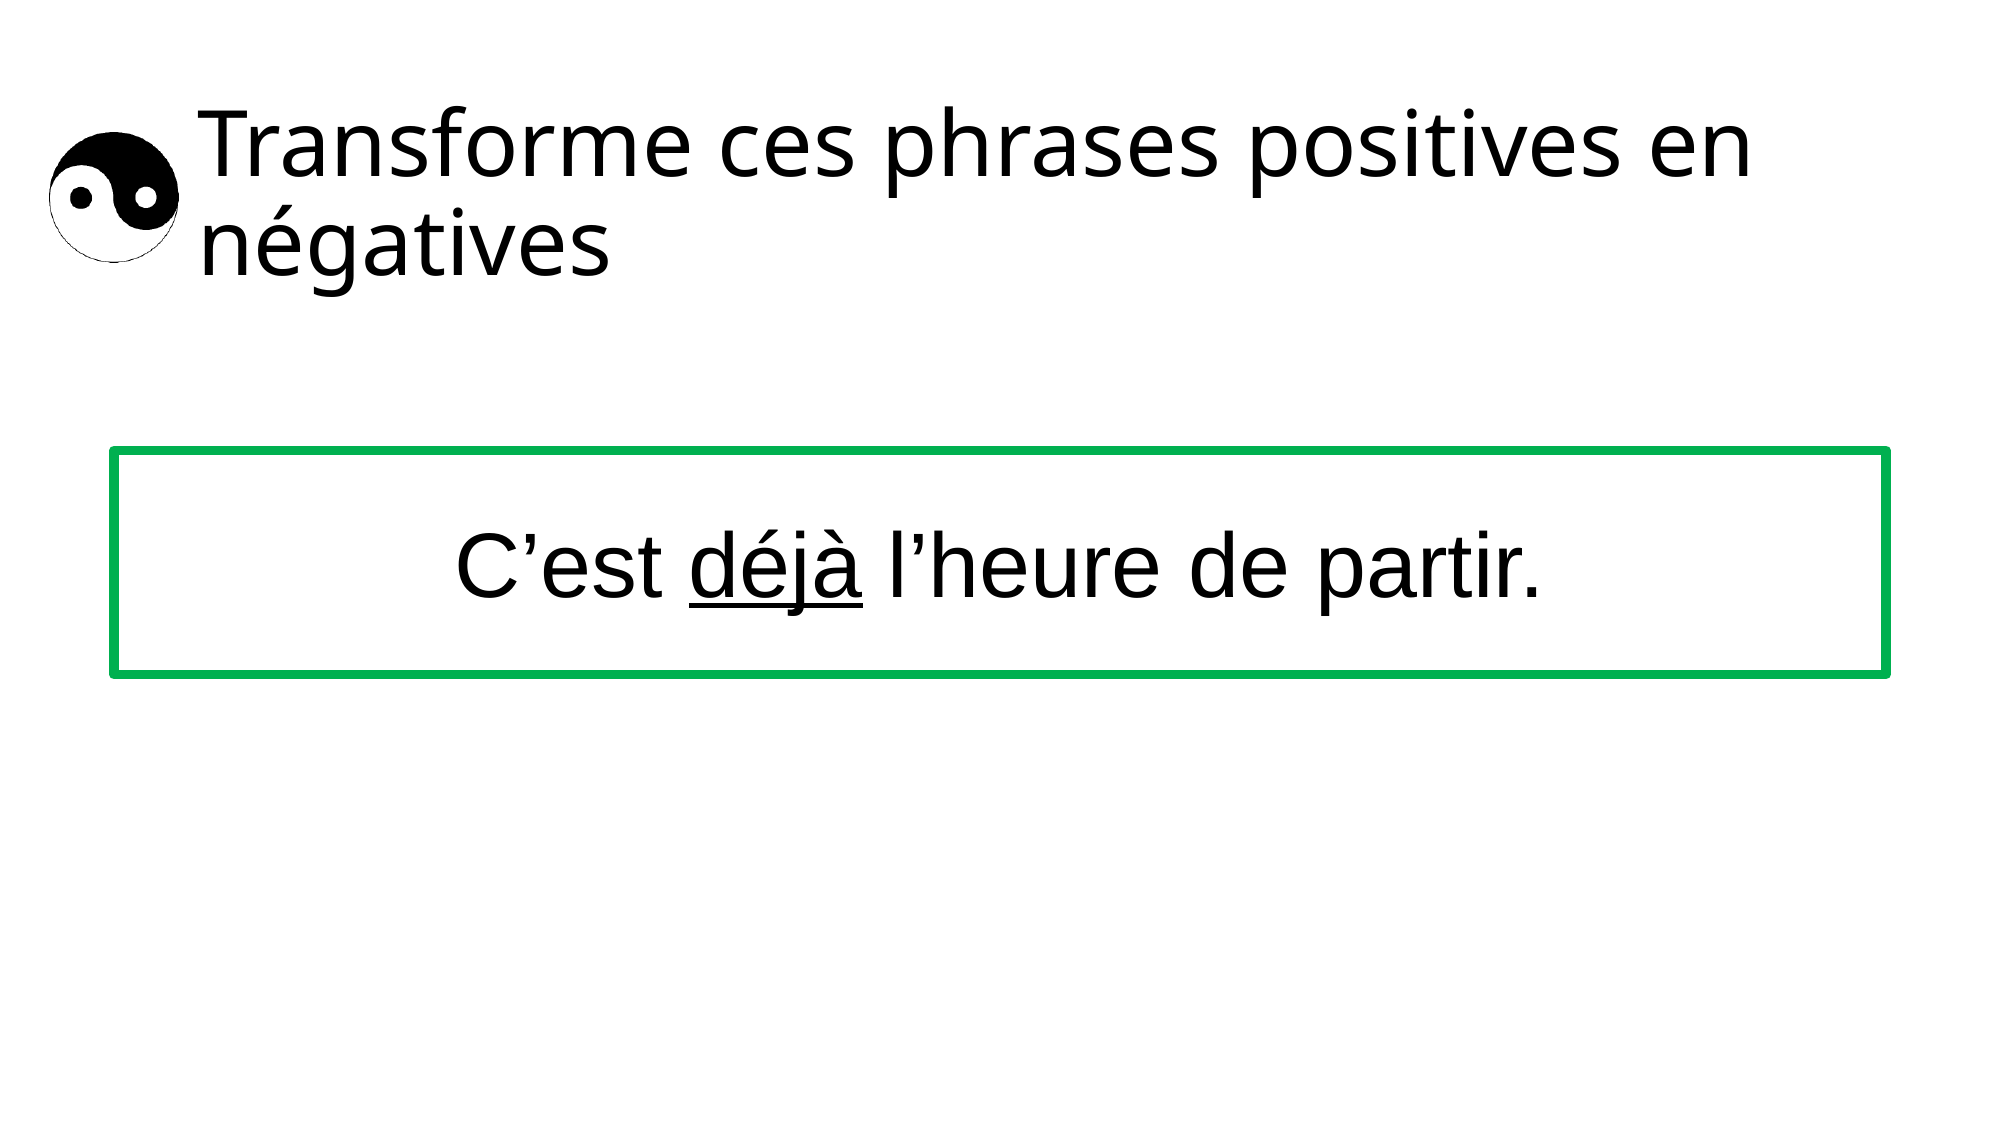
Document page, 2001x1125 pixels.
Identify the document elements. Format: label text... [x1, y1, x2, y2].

list C’est déjà l’heure de partir. [114, 450, 1886, 675]
title Transforme ces phrases positives en négatives [182, 130, 1954, 262]
picture [45, 129, 182, 266]
